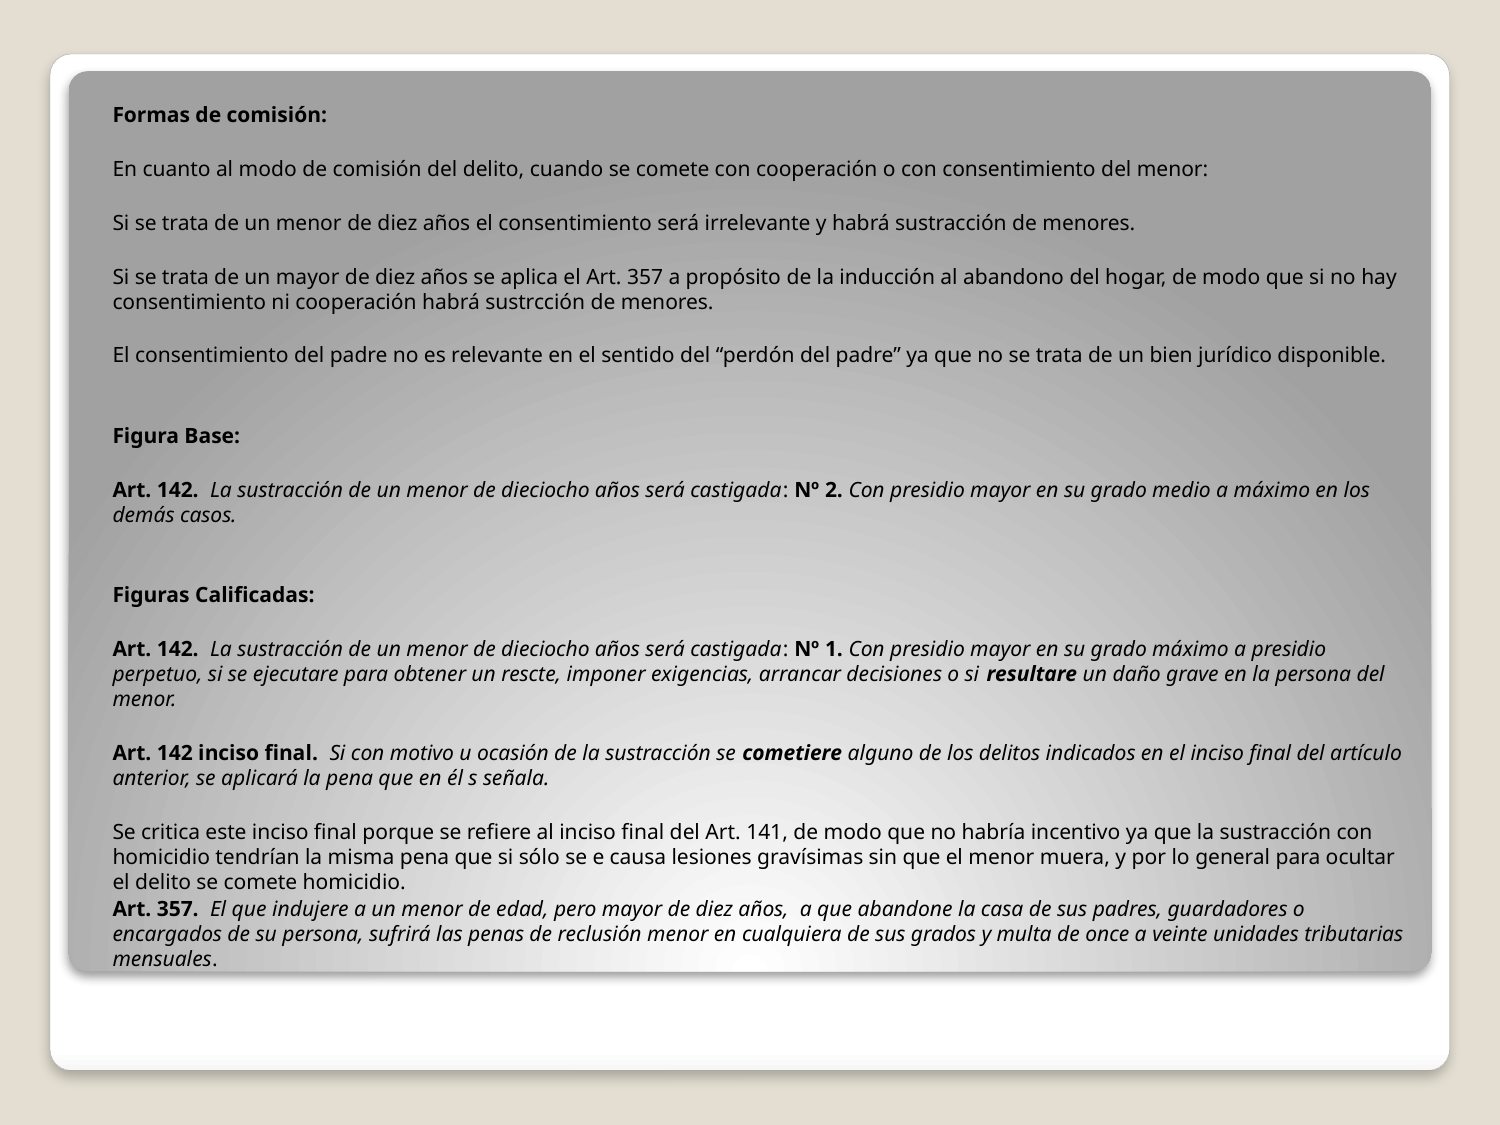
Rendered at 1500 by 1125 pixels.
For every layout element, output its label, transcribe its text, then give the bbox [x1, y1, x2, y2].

list Formas de comisión: En cuanto al modo de comisión del delito, cuando se comete con cooperación o con consentimiento del menor: Si se trata de un menor de diez años el consentimiento será irrelevante y habrá sustracción de menores. Si se trata de un mayor de diez años se aplica el Art. 357 a propósito de la inducción al abandono del hogar, de modo que si no hay consentimiento ni cooperación habrá sustrcción de menores. El consentimiento del padre no es relevante en el sentido del “perdón del padre” ya que no se trata de un bien jurídico disponible. Figura Base: Art. 142. La sustracción de un menor de dieciocho años será castigada: Nº 2. Con presidio mayor en su grado medio a máximo en los demás casos. Figuras Calificadas: Art. 142. La sustracción de un menor de dieciocho años será castigada: Nº 1. Con presidio mayor en su grado máximo a presidio perpetuo, si se ejecutare para obtener un rescte, imponer exigencias, arrancar decisiones o si resultare un daño grave en la persona del menor. Art. 142 inciso final. Si con motivo u ocasión de la sustracción se cometiere alguno de los delitos indicados en el inciso final del artículo anterior, se aplicará la pena que en él s señala. Se critica este inciso final porque se refiere al inciso final del Art. 141, de modo que no habría incentivo ya que la sustracción con homicidio tendrían la misma pena que si sólo se e causa lesiones gravísimas sin que el menor muera, y por lo general para ocultar el delito se comete homicidio. Art. 357. El que indujere a un menor de edad, pero mayor de diez años, a que abandone la casa de sus padres, guardadores o encargados de su persona, sufrirá las penas de reclusión menor en cualquiera de sus grados y multa de once a veinte unidades tributarias mensuales. [82, 86, 1425, 1012]
